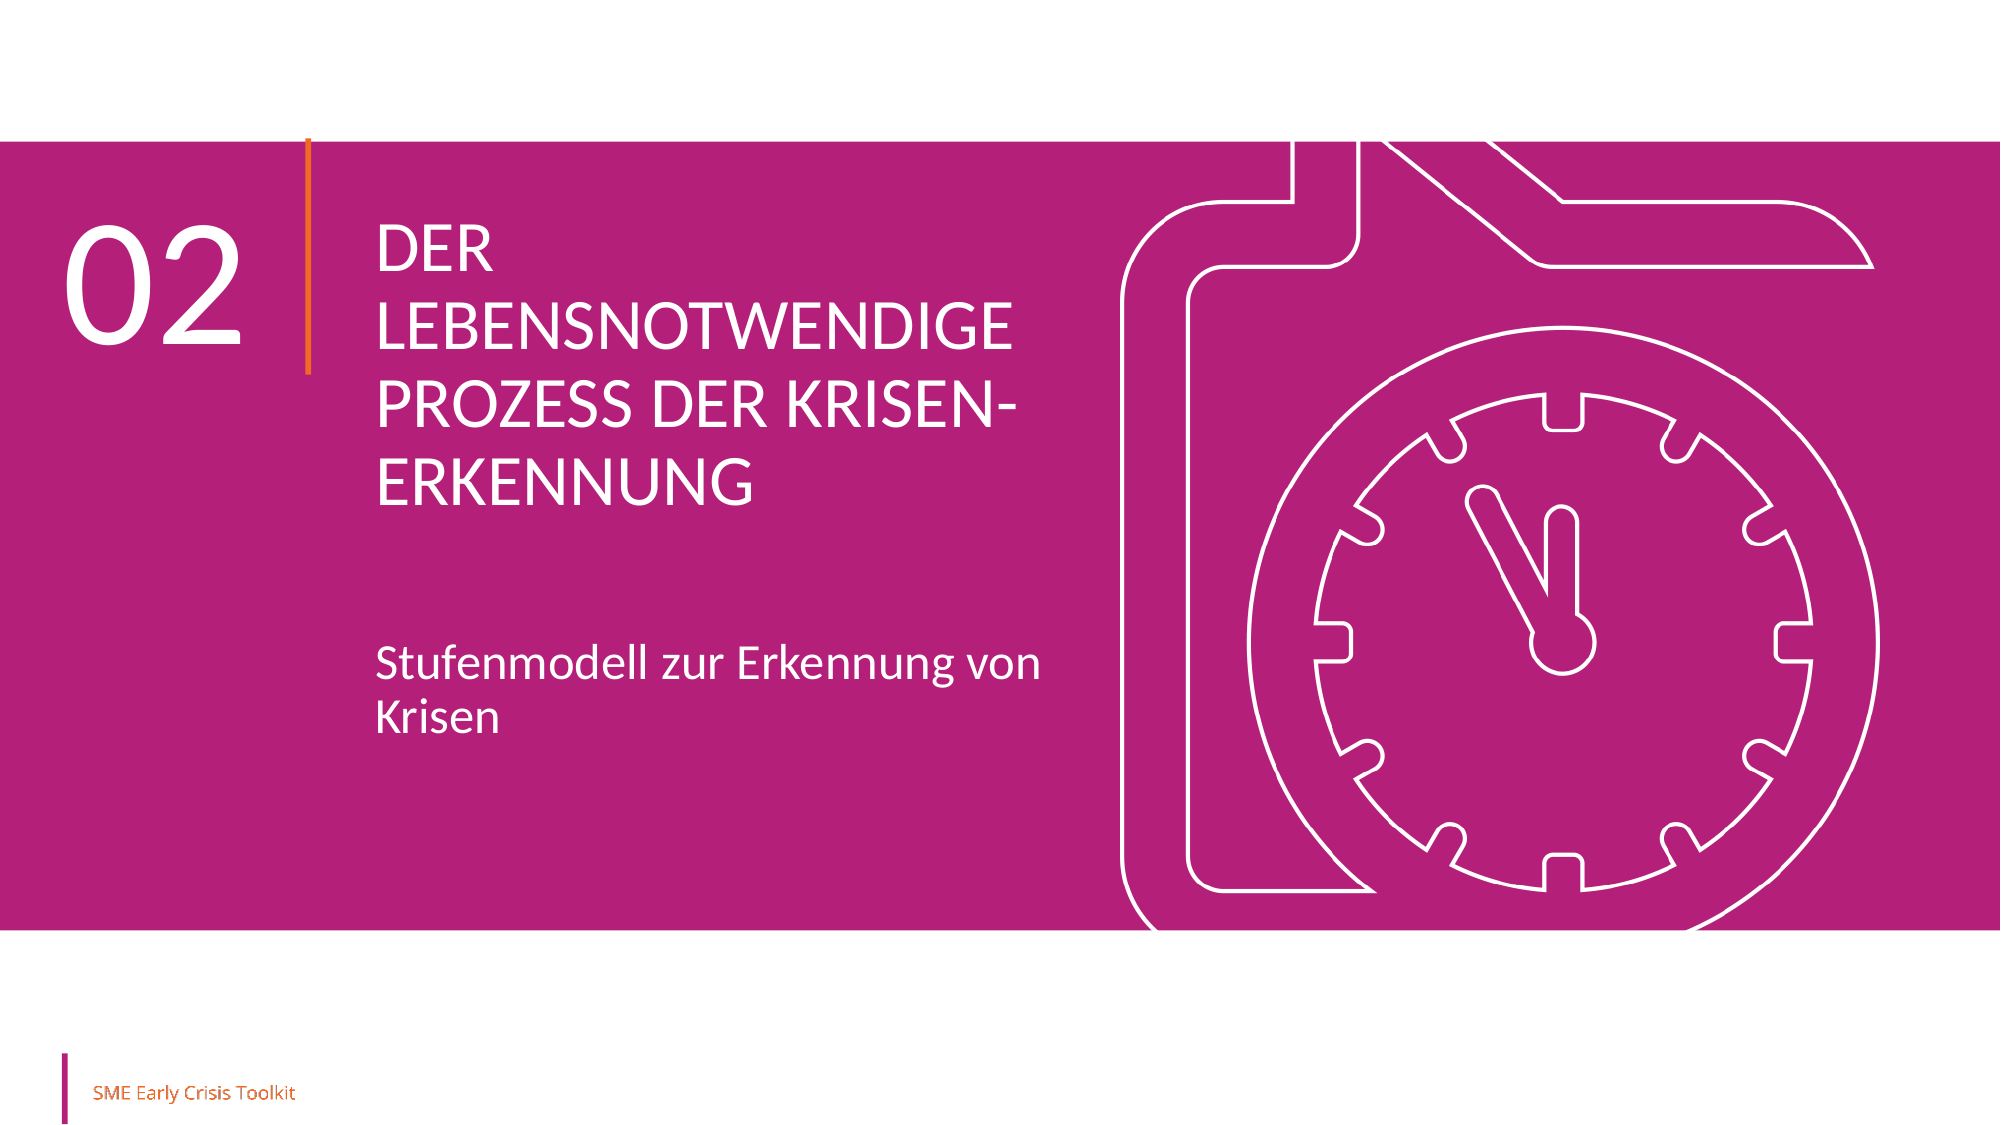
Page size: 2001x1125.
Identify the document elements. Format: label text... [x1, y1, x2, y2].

picture [962, 141, 1953, 931]
list DER LEBENSNOTWENDIGE PROZESS DER KRISEN-ERKENNUNG Stufenmodell zur Erkennung von Krisen [360, 200, 1095, 763]
list 02 [0, 178, 264, 274]
picture [83, 1080, 295, 1104]
